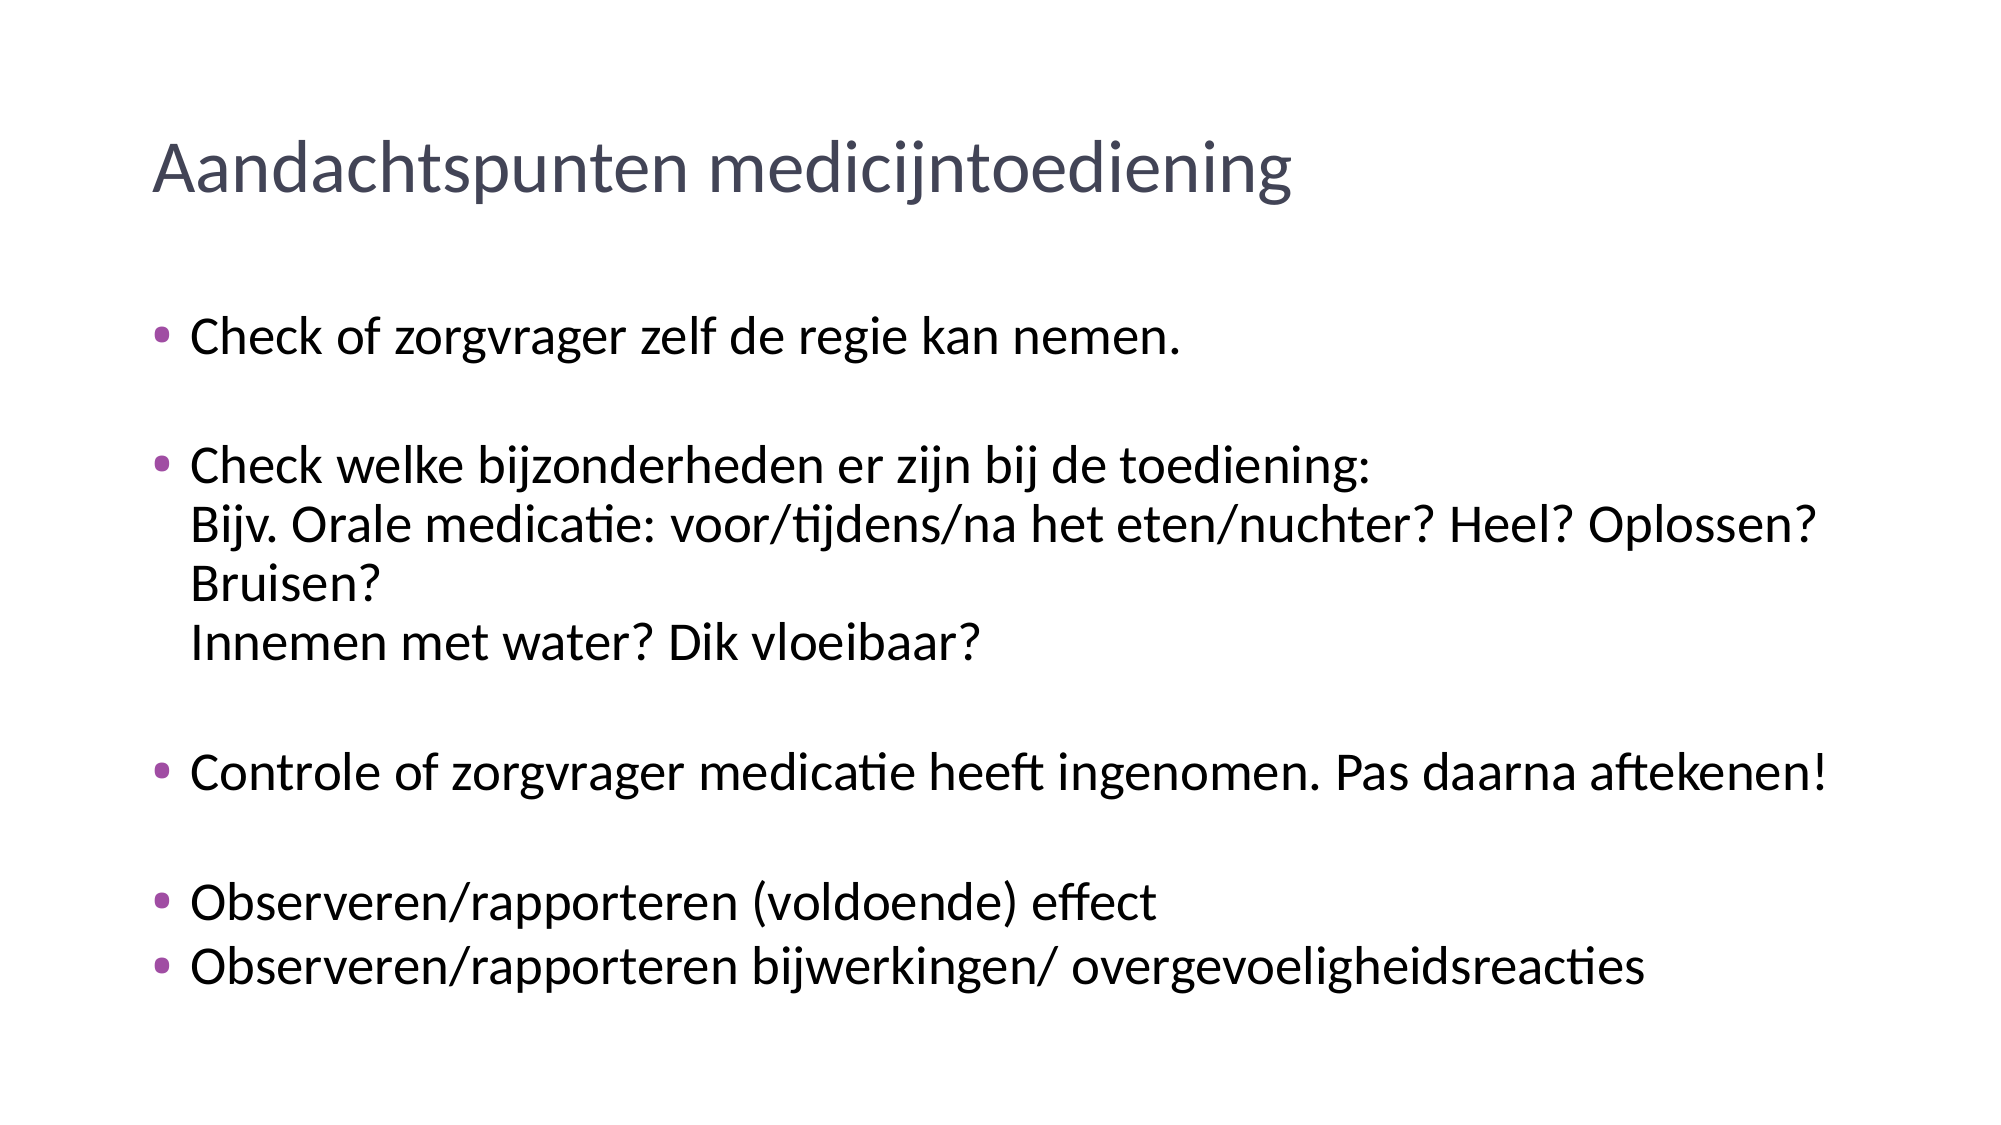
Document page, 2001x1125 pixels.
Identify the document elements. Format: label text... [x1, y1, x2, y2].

title Aandachtspunten medicijntoediening [137, 59, 1863, 278]
list Check of zorgvrager zelf de regie kan nemen. Check welke bijzonderheden er zijn bij de toediening: Bijv. Orale medicatie: voor/tijdens/na het eten/nuchter? Heel? Oplossen? Bruisen? Innemen met water? Dik vloeibaar? Controle of zorgvrager medicatie heeft ingenomen. Pas daarna aftekenen! Observeren/rapporteren (voldoende) effect Observeren/rapporteren bijwerkingen/ overgevoeligheidsreacties [137, 299, 1863, 1014]
